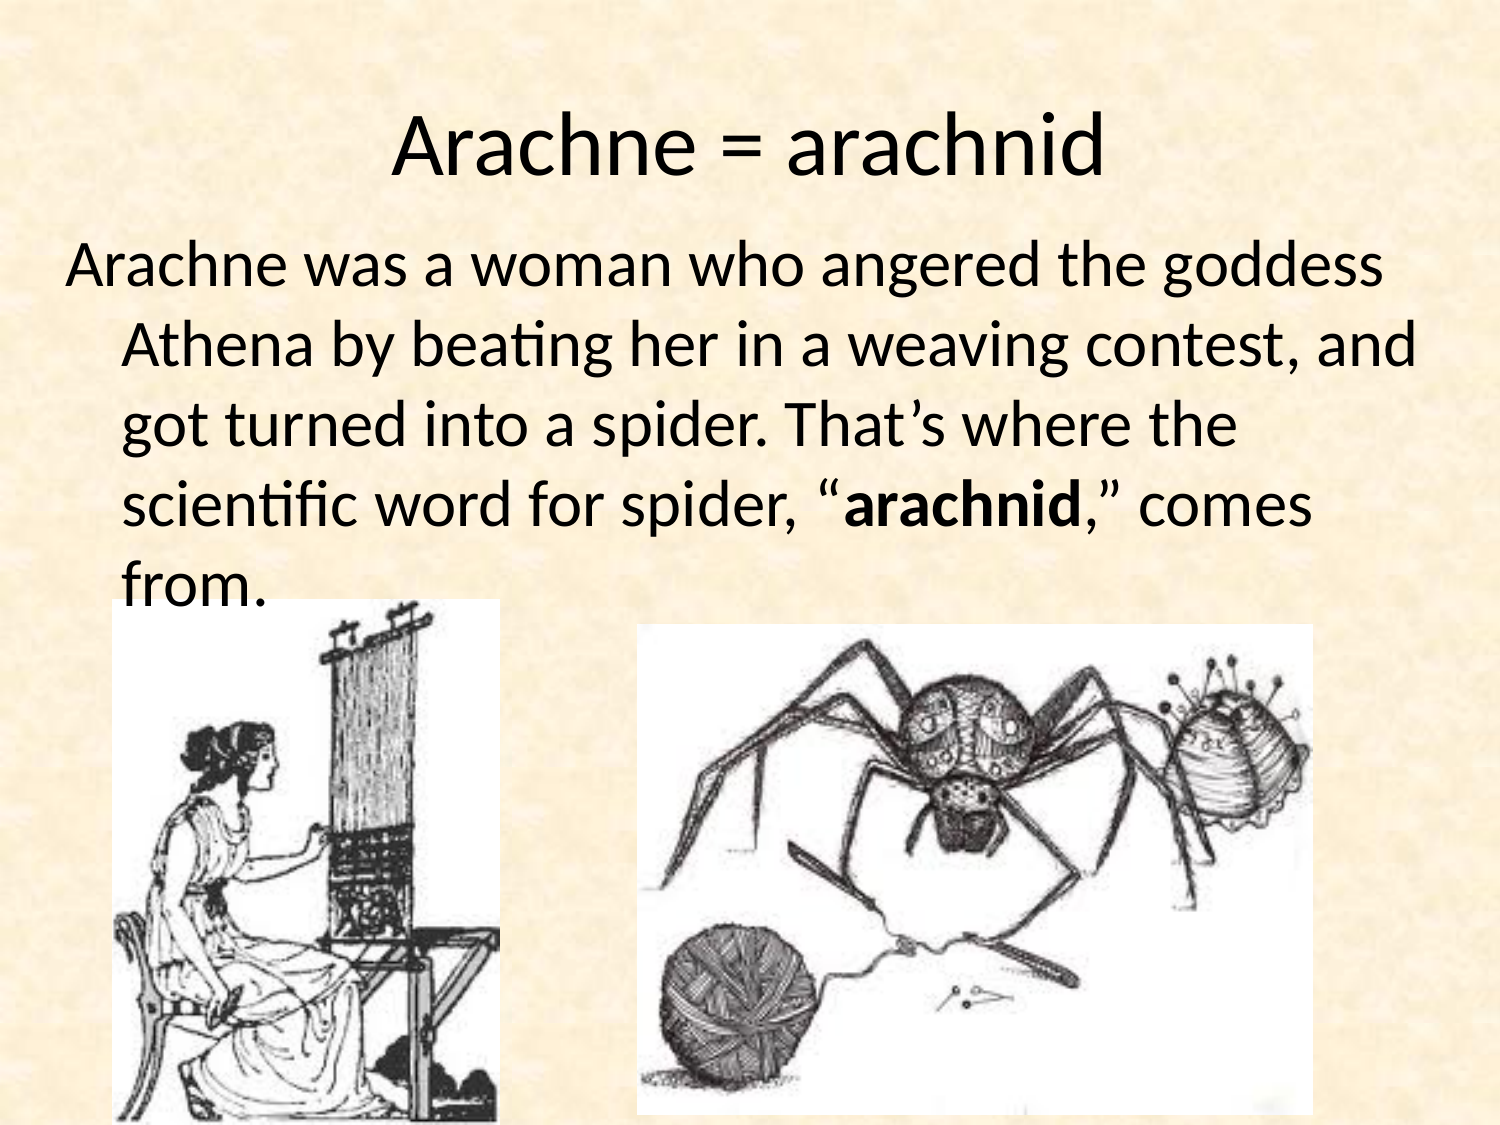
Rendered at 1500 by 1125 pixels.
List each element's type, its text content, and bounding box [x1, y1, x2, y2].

title Arachne = arachnid [74, 44, 1426, 212]
picture [0, 0, 1500, 1125]
list Arachne was a woman who angered the goddess Athena by beating her in a weaving contest, and got turned into a spider. That’s where the scientific word for spider, “arachnid,” comes from. [49, 212, 1451, 976]
